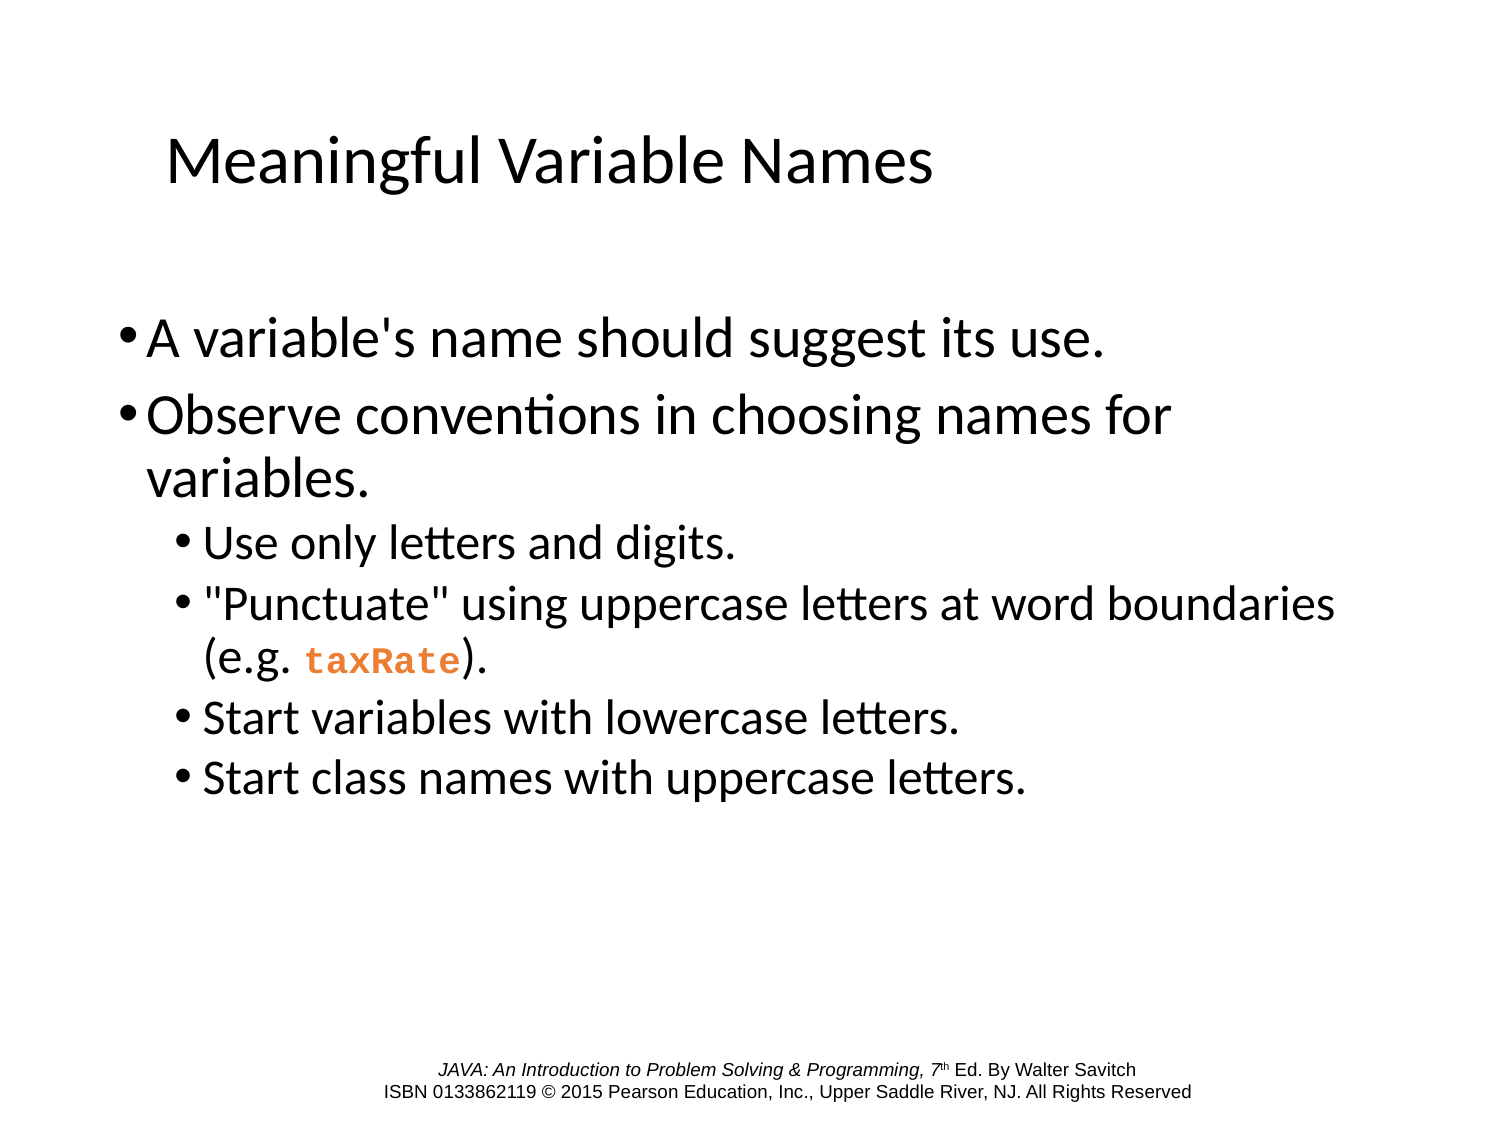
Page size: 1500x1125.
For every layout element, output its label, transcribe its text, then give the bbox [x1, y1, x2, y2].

list A variable's name should suggest its use. Observe conventions in choosing names for variables. Use only letters and digits. "Punctuate" using uppercase letters at word boundaries (e.g. taxRate). Start variables with lowercase letters. Start class names with uppercase letters. [103, 299, 1397, 1014]
title Meaningful Variable Names [150, 67, 1500, 255]
